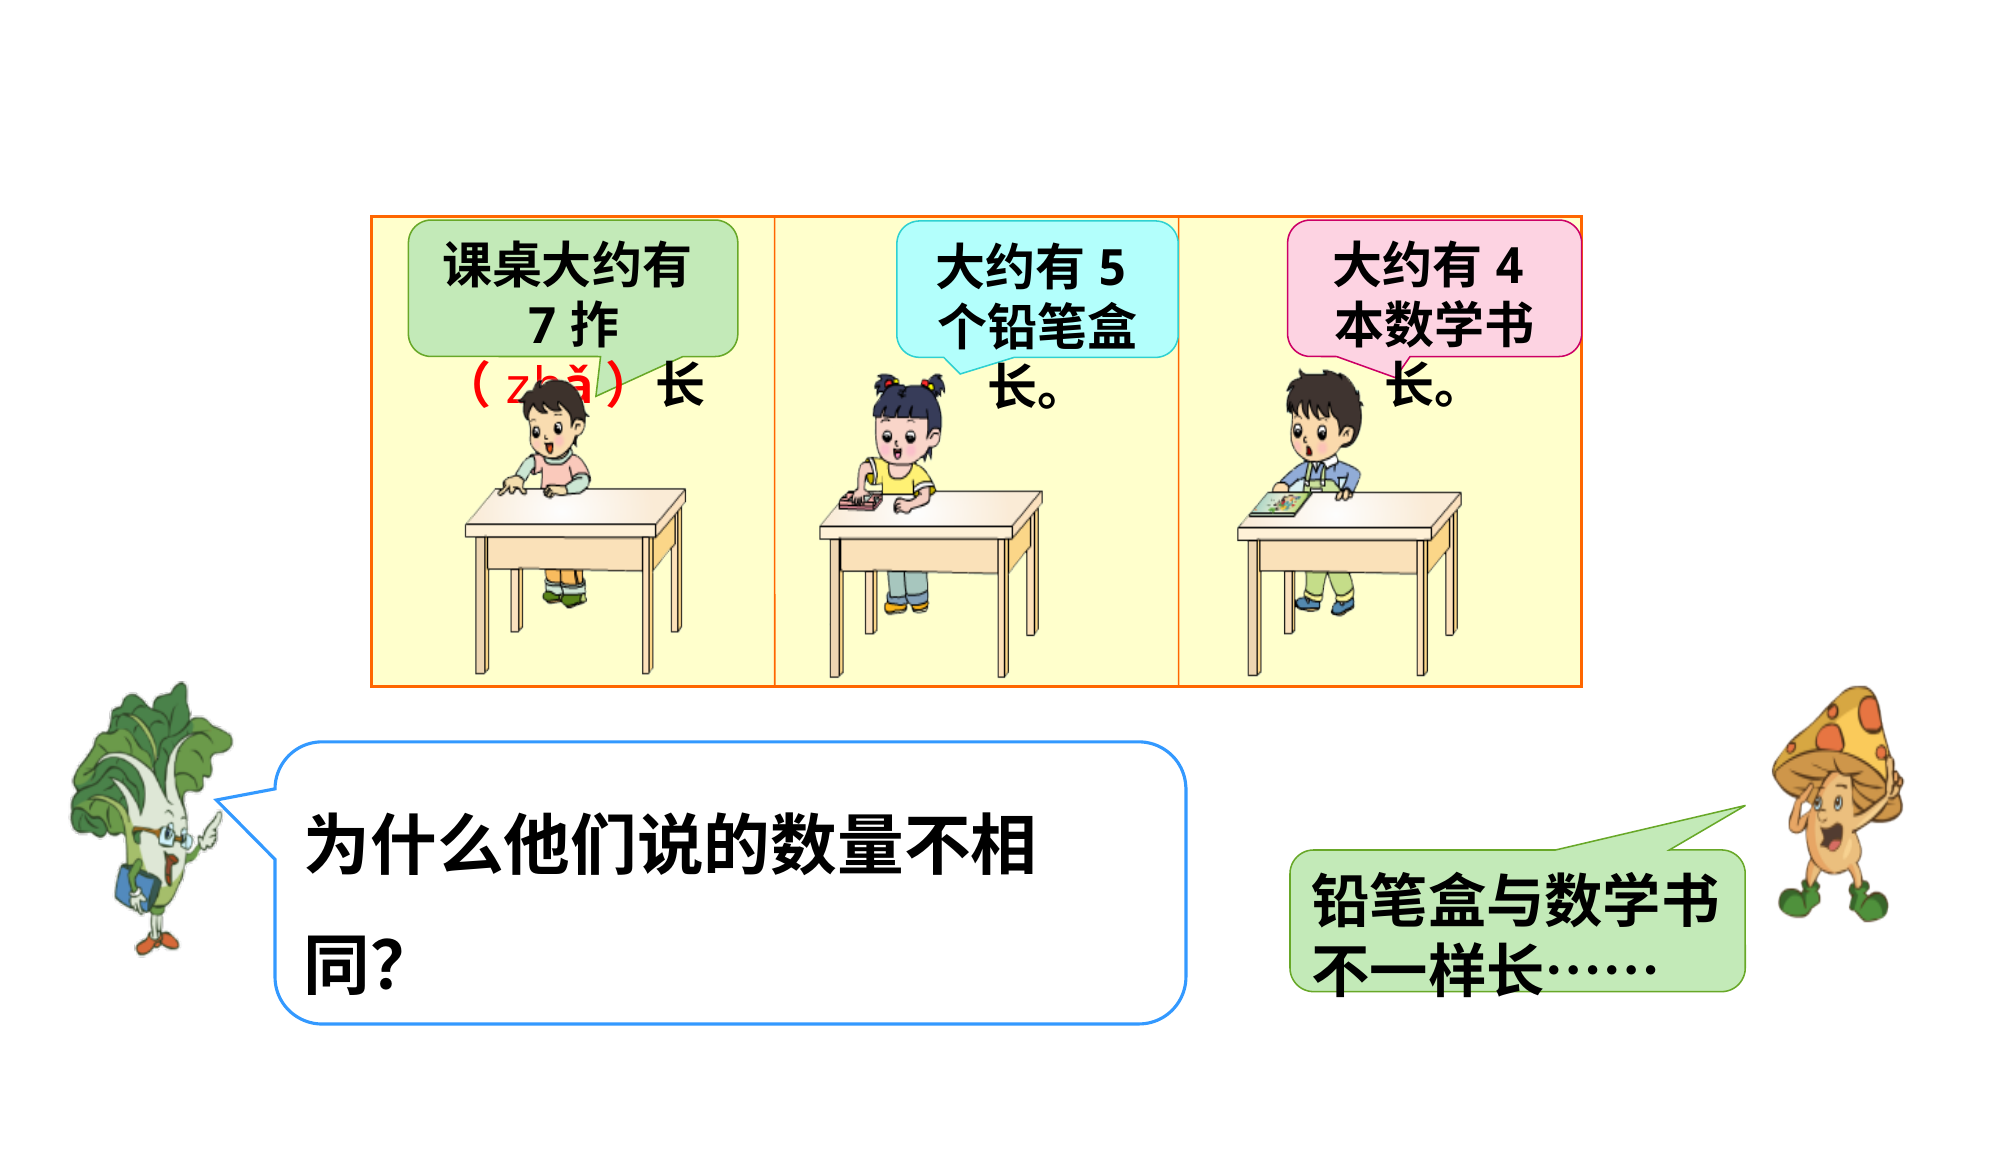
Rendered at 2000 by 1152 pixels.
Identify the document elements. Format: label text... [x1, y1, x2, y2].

picture [1769, 680, 1905, 925]
text_box 铅笔盒与数学书不一样长…… [1290, 805, 1746, 992]
text_box 为什么他们说的数量不相同？ [237, 741, 1186, 1025]
picture [66, 680, 237, 960]
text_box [371, 216, 1582, 687]
